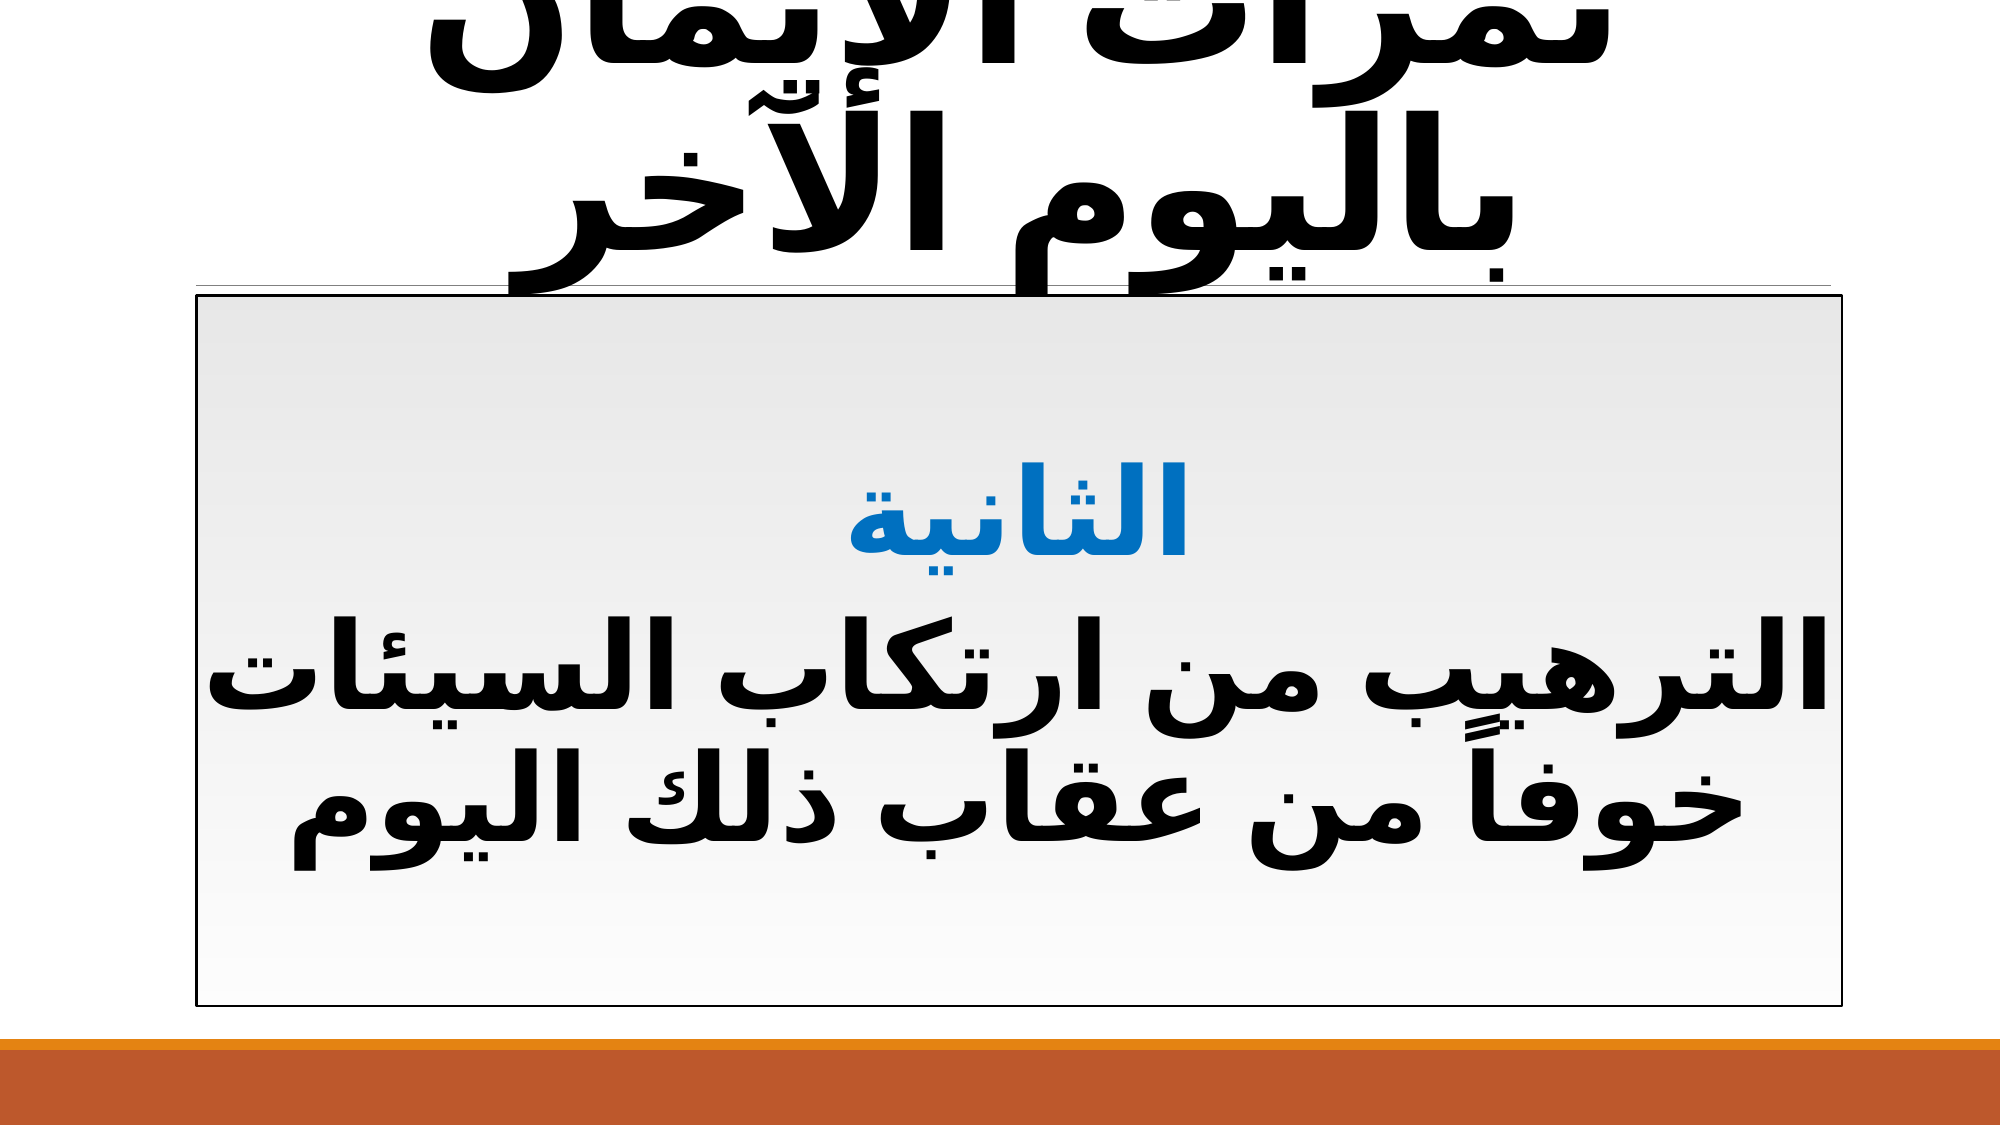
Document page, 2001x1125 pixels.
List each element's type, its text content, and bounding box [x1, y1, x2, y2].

list الثانية الترهيب من ارتكاب السيئات خوفاً من عقاب ذلك اليوم [195, 294, 1843, 1007]
title ثمرات الإيمان باليوم الآخر [232, 44, 1813, 294]
